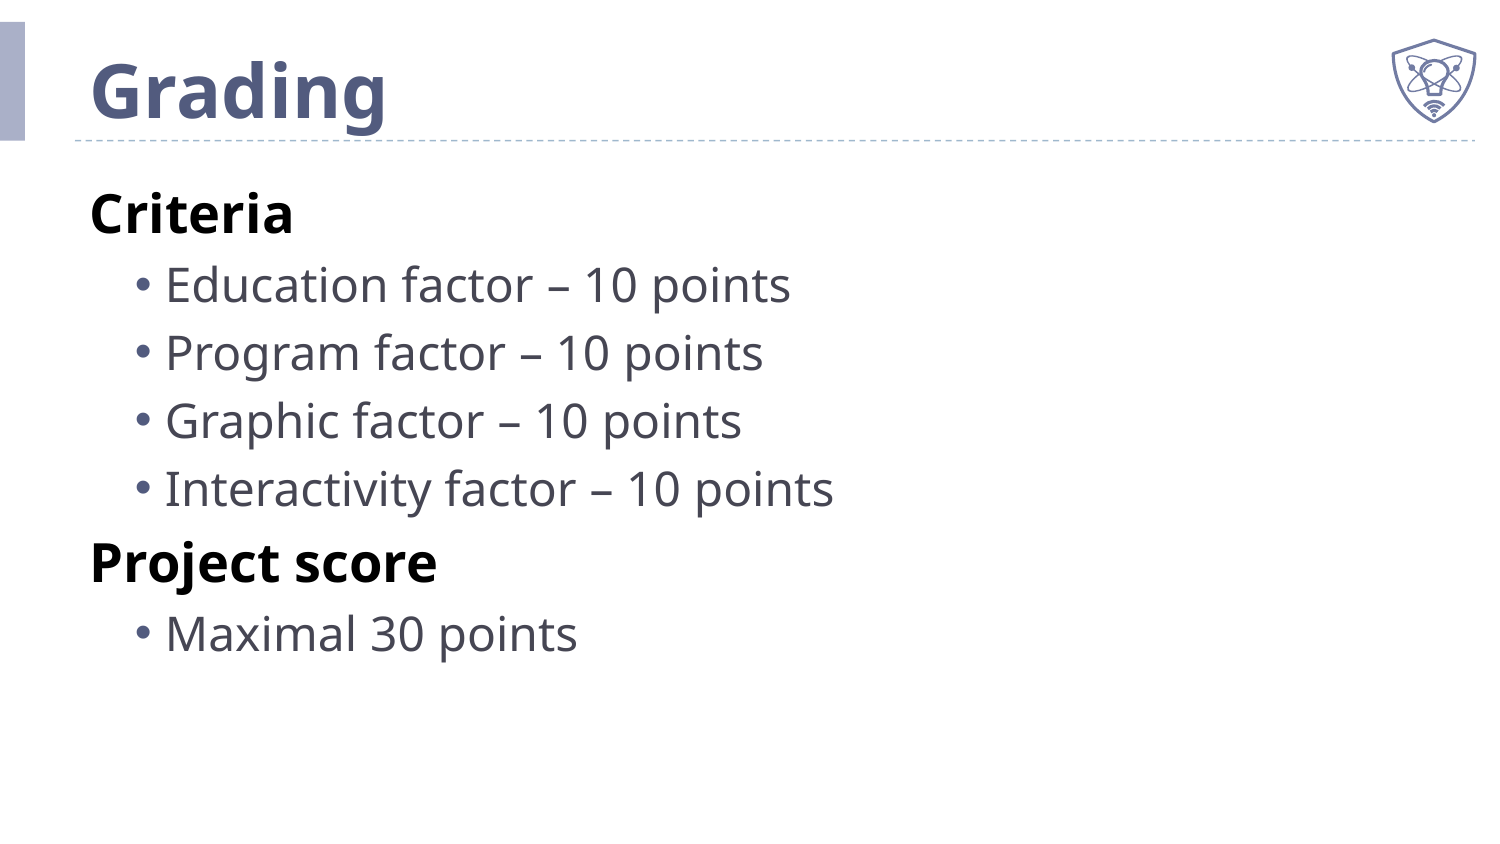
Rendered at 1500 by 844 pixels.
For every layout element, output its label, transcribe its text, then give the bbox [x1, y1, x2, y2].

title Grading [75, 18, 1475, 141]
list Criteria Education factor – 10 points Program factor – 10 points Graphic factor – 10 points Interactivity factor – 10 points Project score Maximal 30 points [75, 171, 1475, 835]
